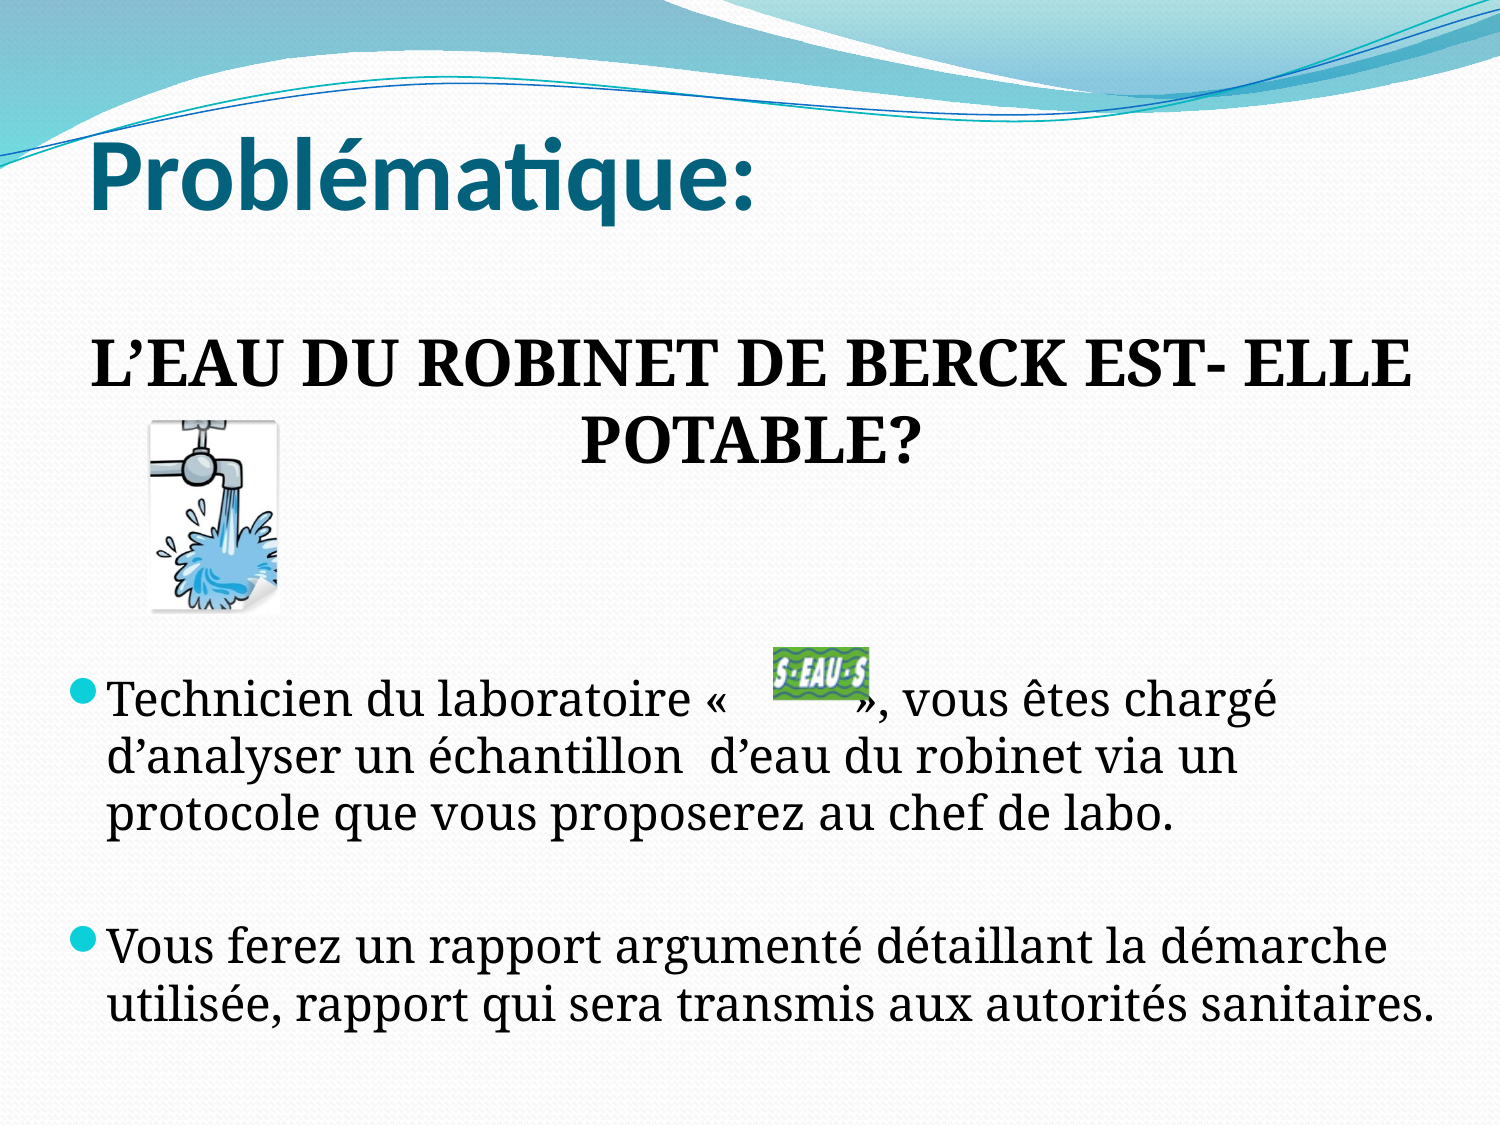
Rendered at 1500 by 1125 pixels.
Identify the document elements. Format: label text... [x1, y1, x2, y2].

list L’EAU DU ROBINET DE BERCK EST- ELLE POTABLE? Technicien du laboratoire « », vous êtes chargé d’analyser un échantillon d’eau du robinet via un protocole que vous proposerez au chef de labo. Vous ferez un rapport argumenté détaillant la démarche utilisée, rapport qui sera transmis aux autorités sanitaires. [51, 313, 1454, 1059]
title Problématique: [88, 42, 939, 232]
picture [773, 647, 871, 703]
picture [147, 420, 280, 615]
